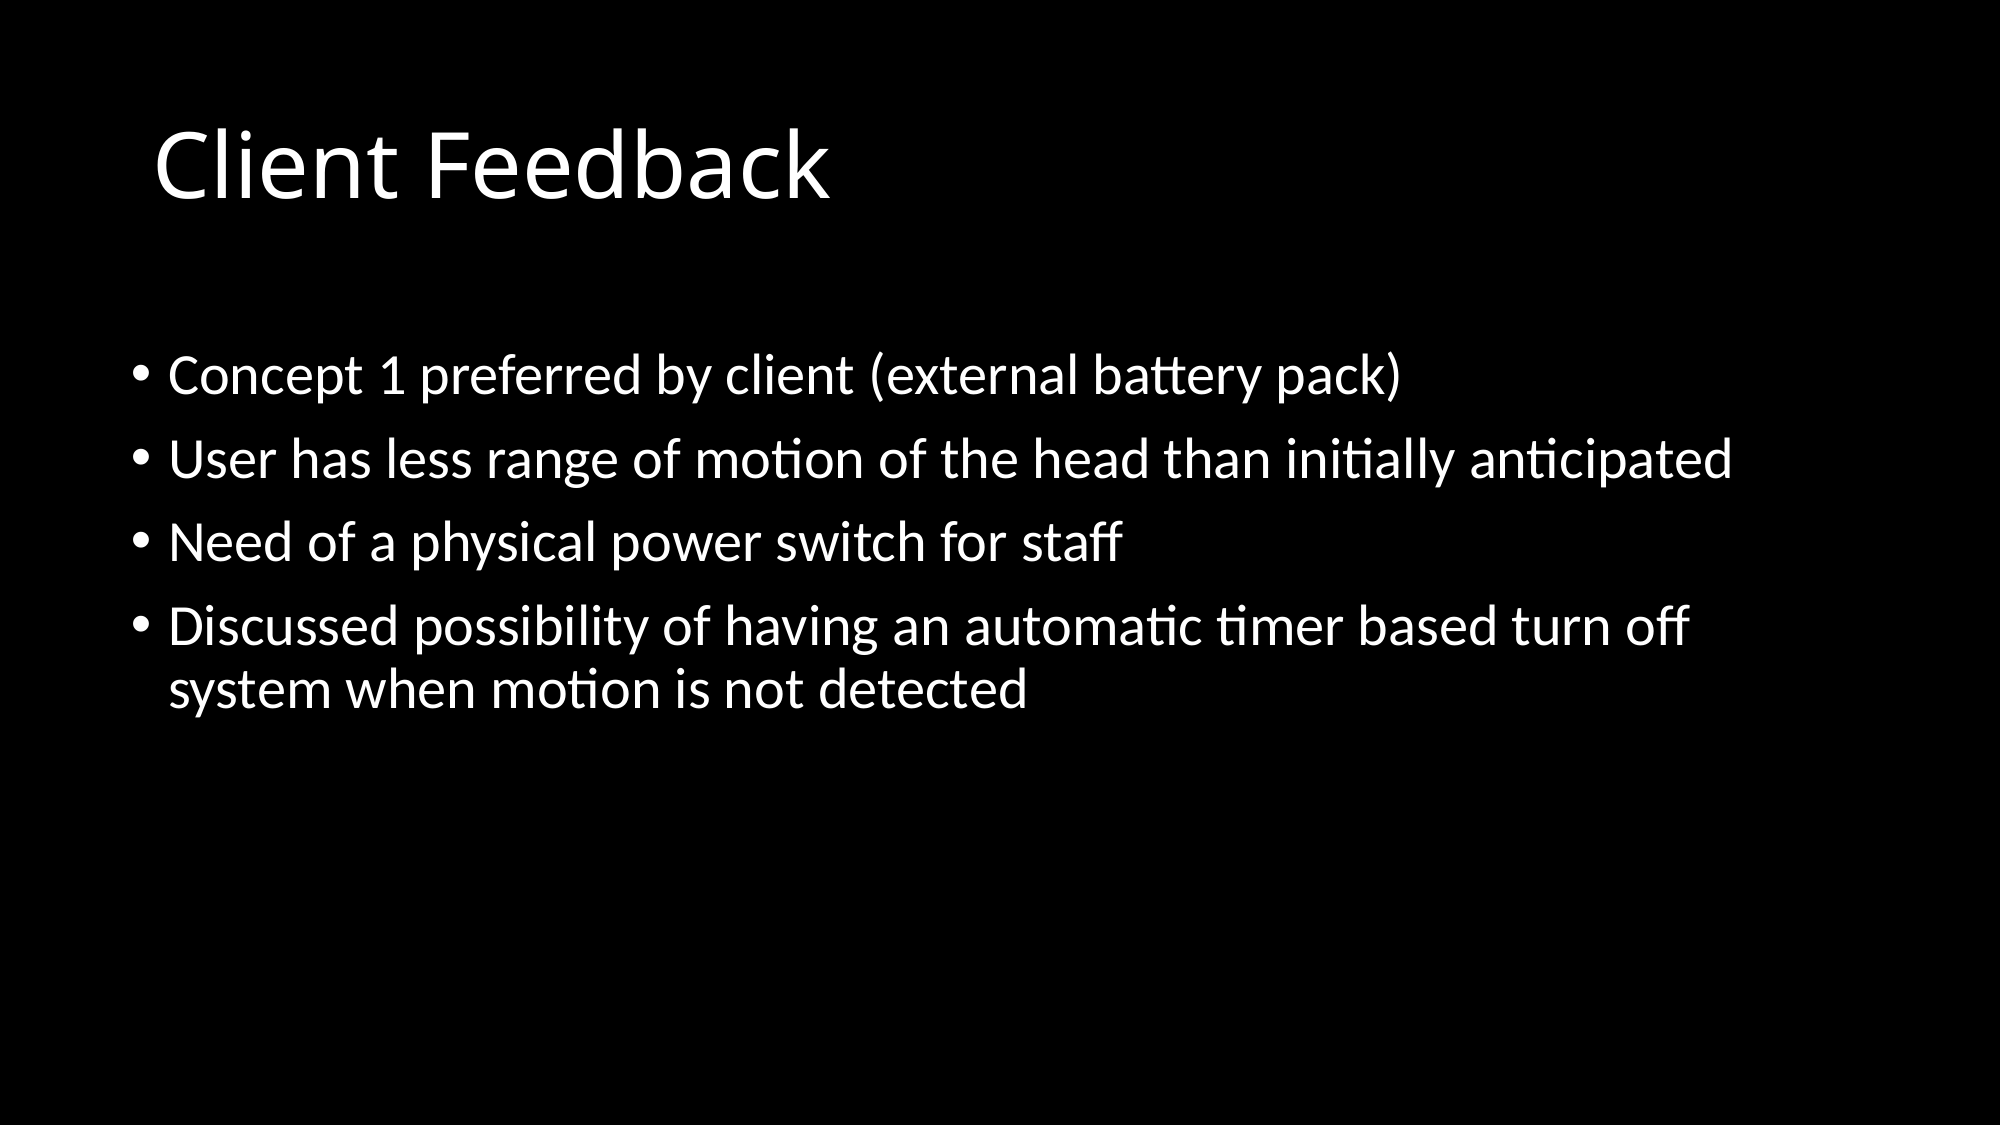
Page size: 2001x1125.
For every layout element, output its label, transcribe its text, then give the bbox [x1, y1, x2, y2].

list Concept 1 preferred by client (external battery pack) User has less range of motion of the head than initially anticipated Need of a physical power switch for staff Discussed possibility of having an automatic timer based turn off system when motion is not detected [115, 336, 1863, 1016]
title Client Feedback [137, 59, 1863, 278]
